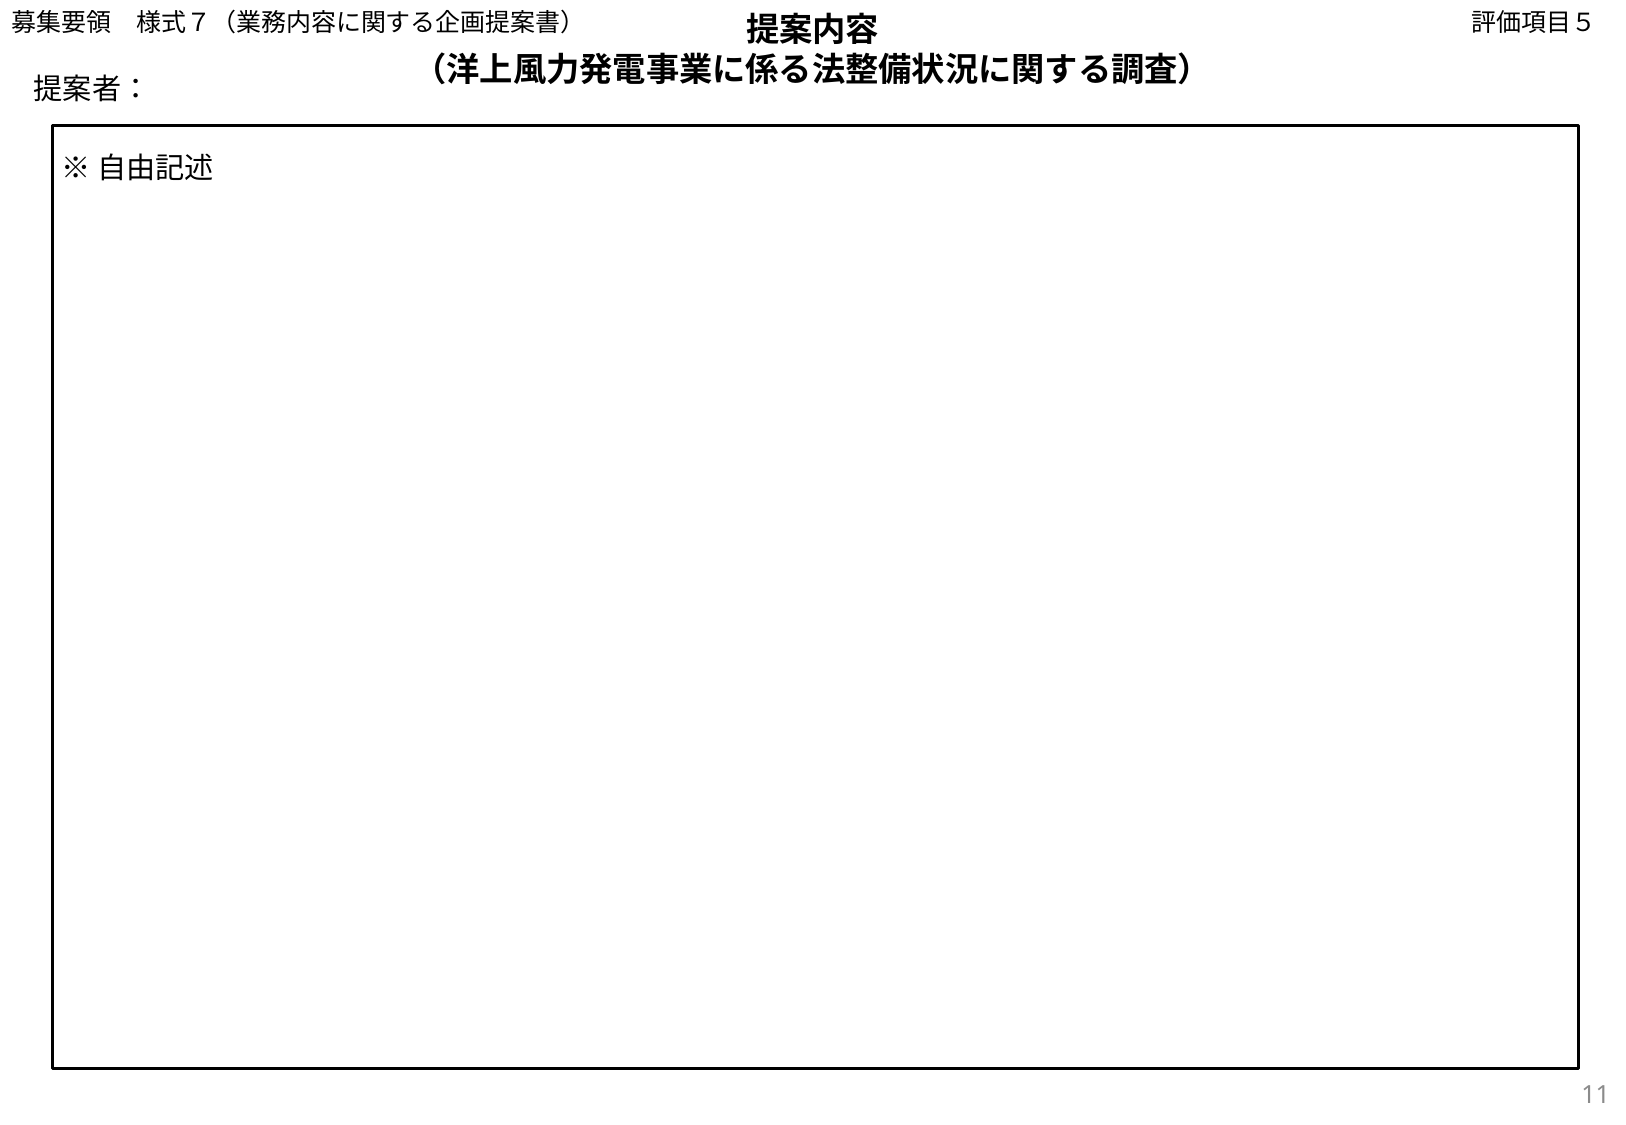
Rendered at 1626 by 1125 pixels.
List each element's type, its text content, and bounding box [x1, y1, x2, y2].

text_box ※自由記述 [46, 142, 237, 192]
text_box 提案内容 （洋上風力発電事業に係る法整備状況に関する調査） [168, 1, 1457, 96]
text_box 評価項目５ [1443, 0, 1625, 47]
text_box 募集要領 様式７（業務内容に関する企画提案書） [0, 0, 600, 47]
text_box [52, 125, 1579, 1069]
slide_number 11 [1259, 1065, 1625, 1125]
text_box 提案者： [18, 63, 528, 113]
